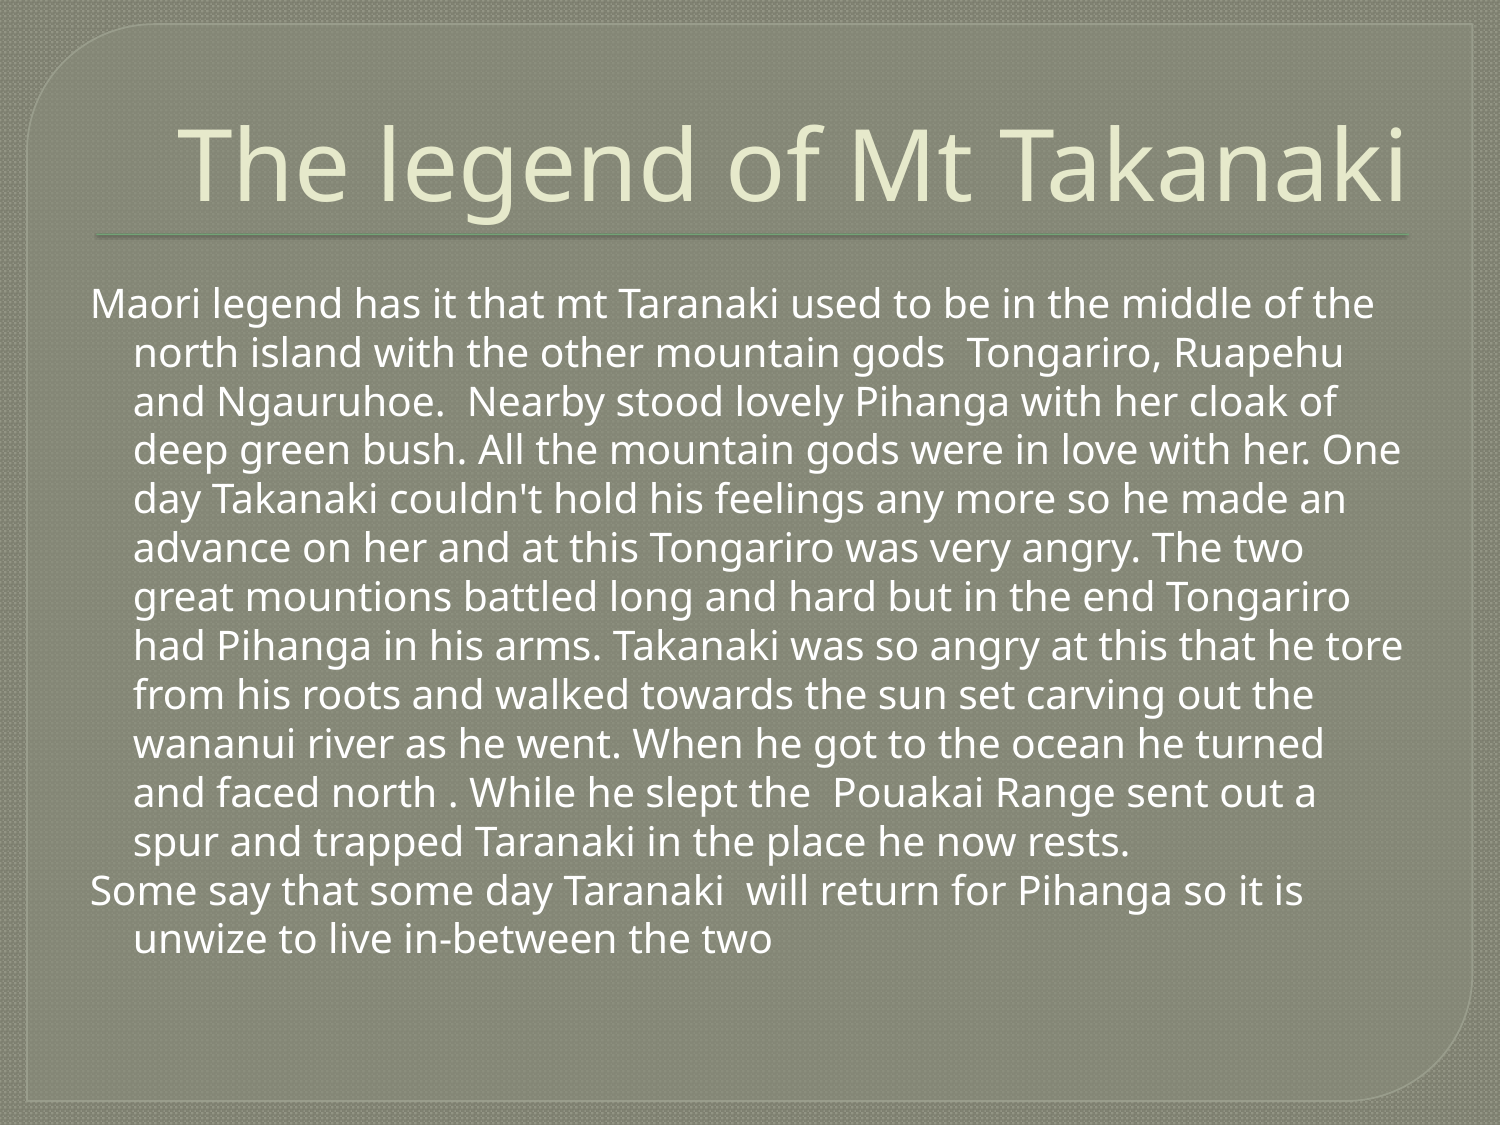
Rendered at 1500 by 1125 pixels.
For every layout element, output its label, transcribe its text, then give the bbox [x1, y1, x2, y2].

list Maori legend has it that mt Taranaki used to be in the middle of the north island with the other mountain gods Tongariro, Ruapehu and Ngauruhoe. Nearby stood lovely Pihanga with her cloak of deep green bush. All the mountain gods were in love with her. One day Takanaki couldn't hold his feelings any more so he made an advance on her and at this Tongariro was very angry. The two great mountions battled long and hard but in the end Tongariro had Pihanga in his arms. Takanaki was so angry at this that he tore from his roots and walked towards the sun set carving out the wananui river as he went. When he got to the ocean he turned and faced north . While he slept the Pouakai Range sent out a spur and trapped Taranaki in the place he now rests. Some say that some day Taranaki will return for Pihanga so it is unwize to live in-between the two [75, 270, 1425, 1013]
title The legend of Mt Takanaki [75, 41, 1425, 230]
